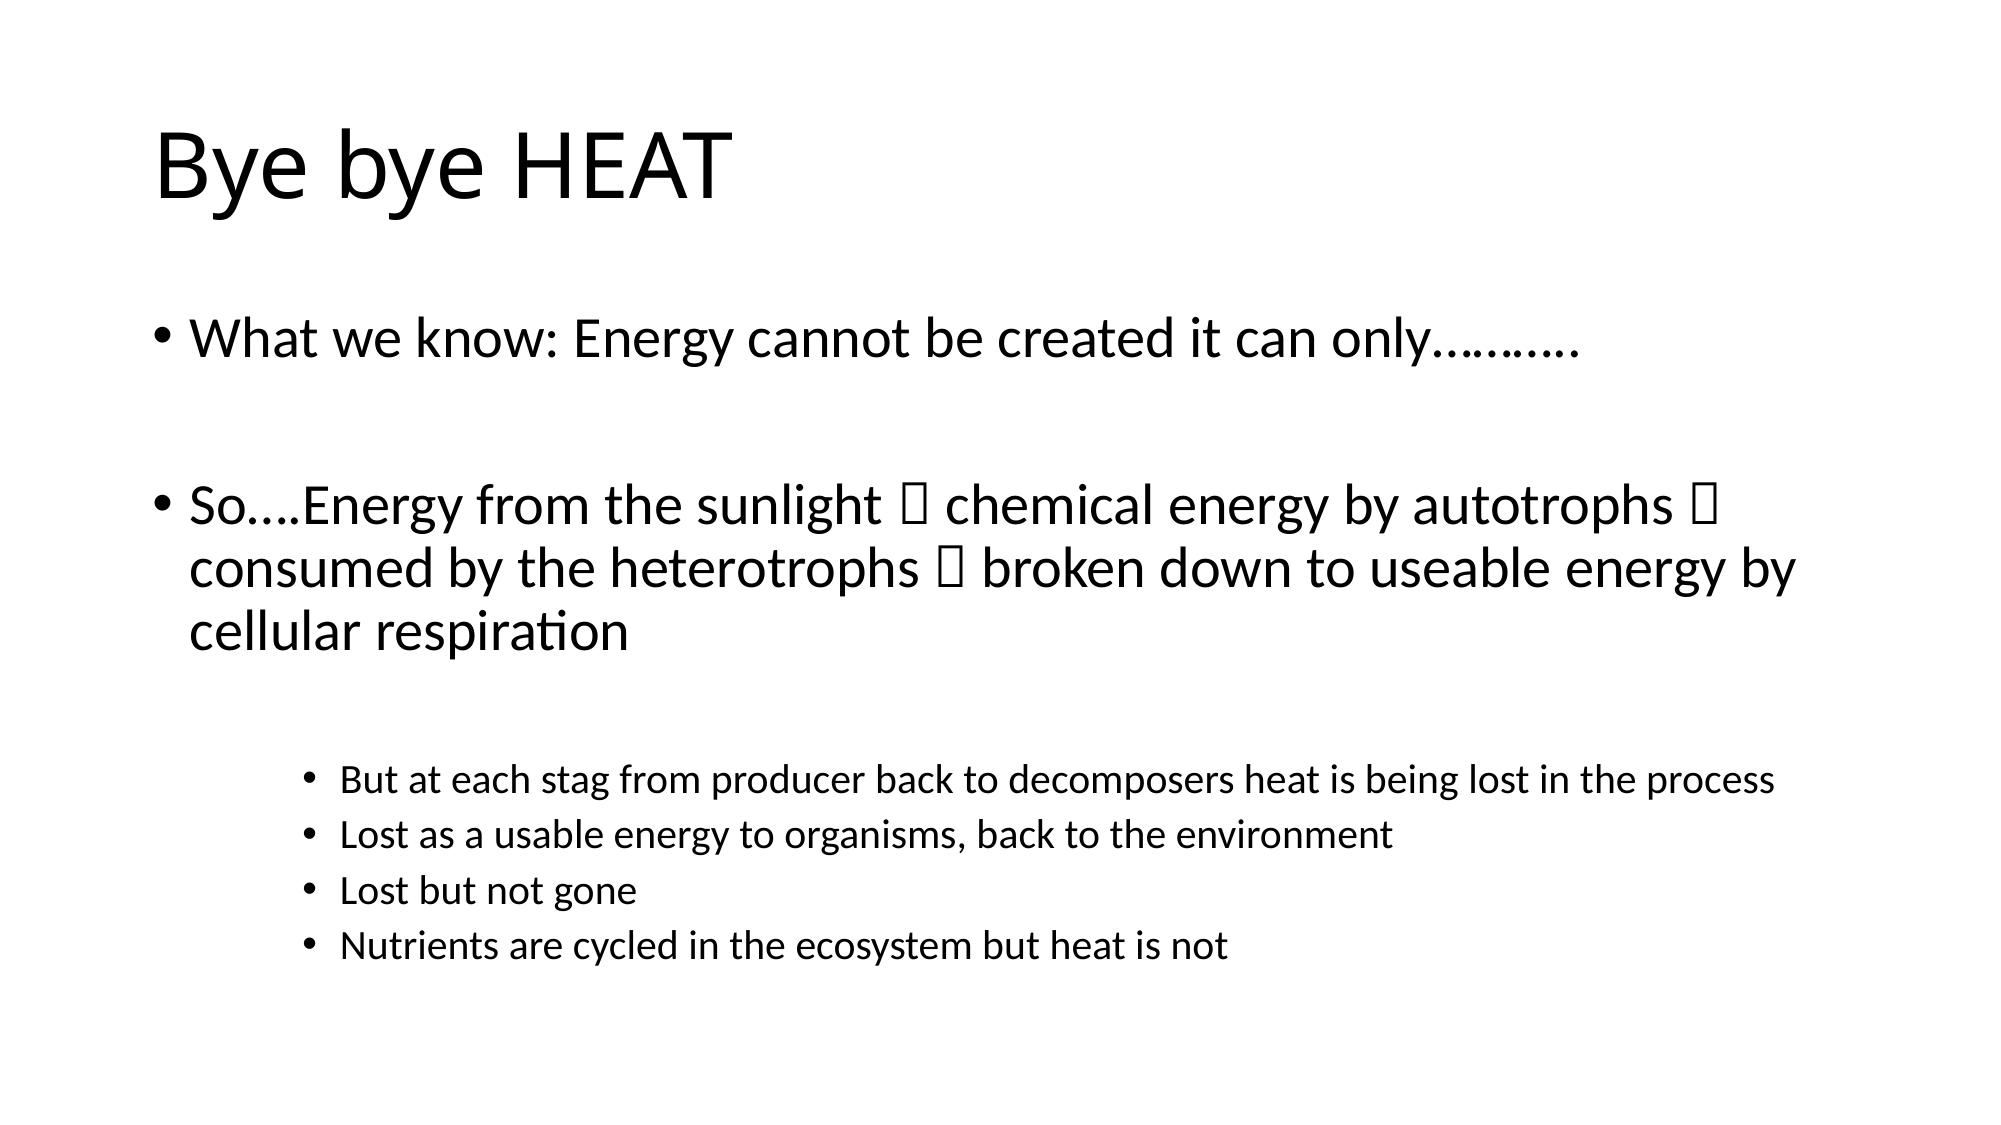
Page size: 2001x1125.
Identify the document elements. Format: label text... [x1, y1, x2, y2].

title Bye bye HEAT [137, 59, 1863, 278]
list What we know: Energy cannot be created it can only……….. So….Energy from the sunlight  chemical energy by autotrophs  consumed by the heterotrophs  broken down to useable energy by cellular respiration But at each stag from producer back to decomposers heat is being lost in the process Lost as a usable energy to organisms, back to the environment Lost but not gone Nutrients are cycled in the ecosystem but heat is not [137, 299, 1863, 1014]
